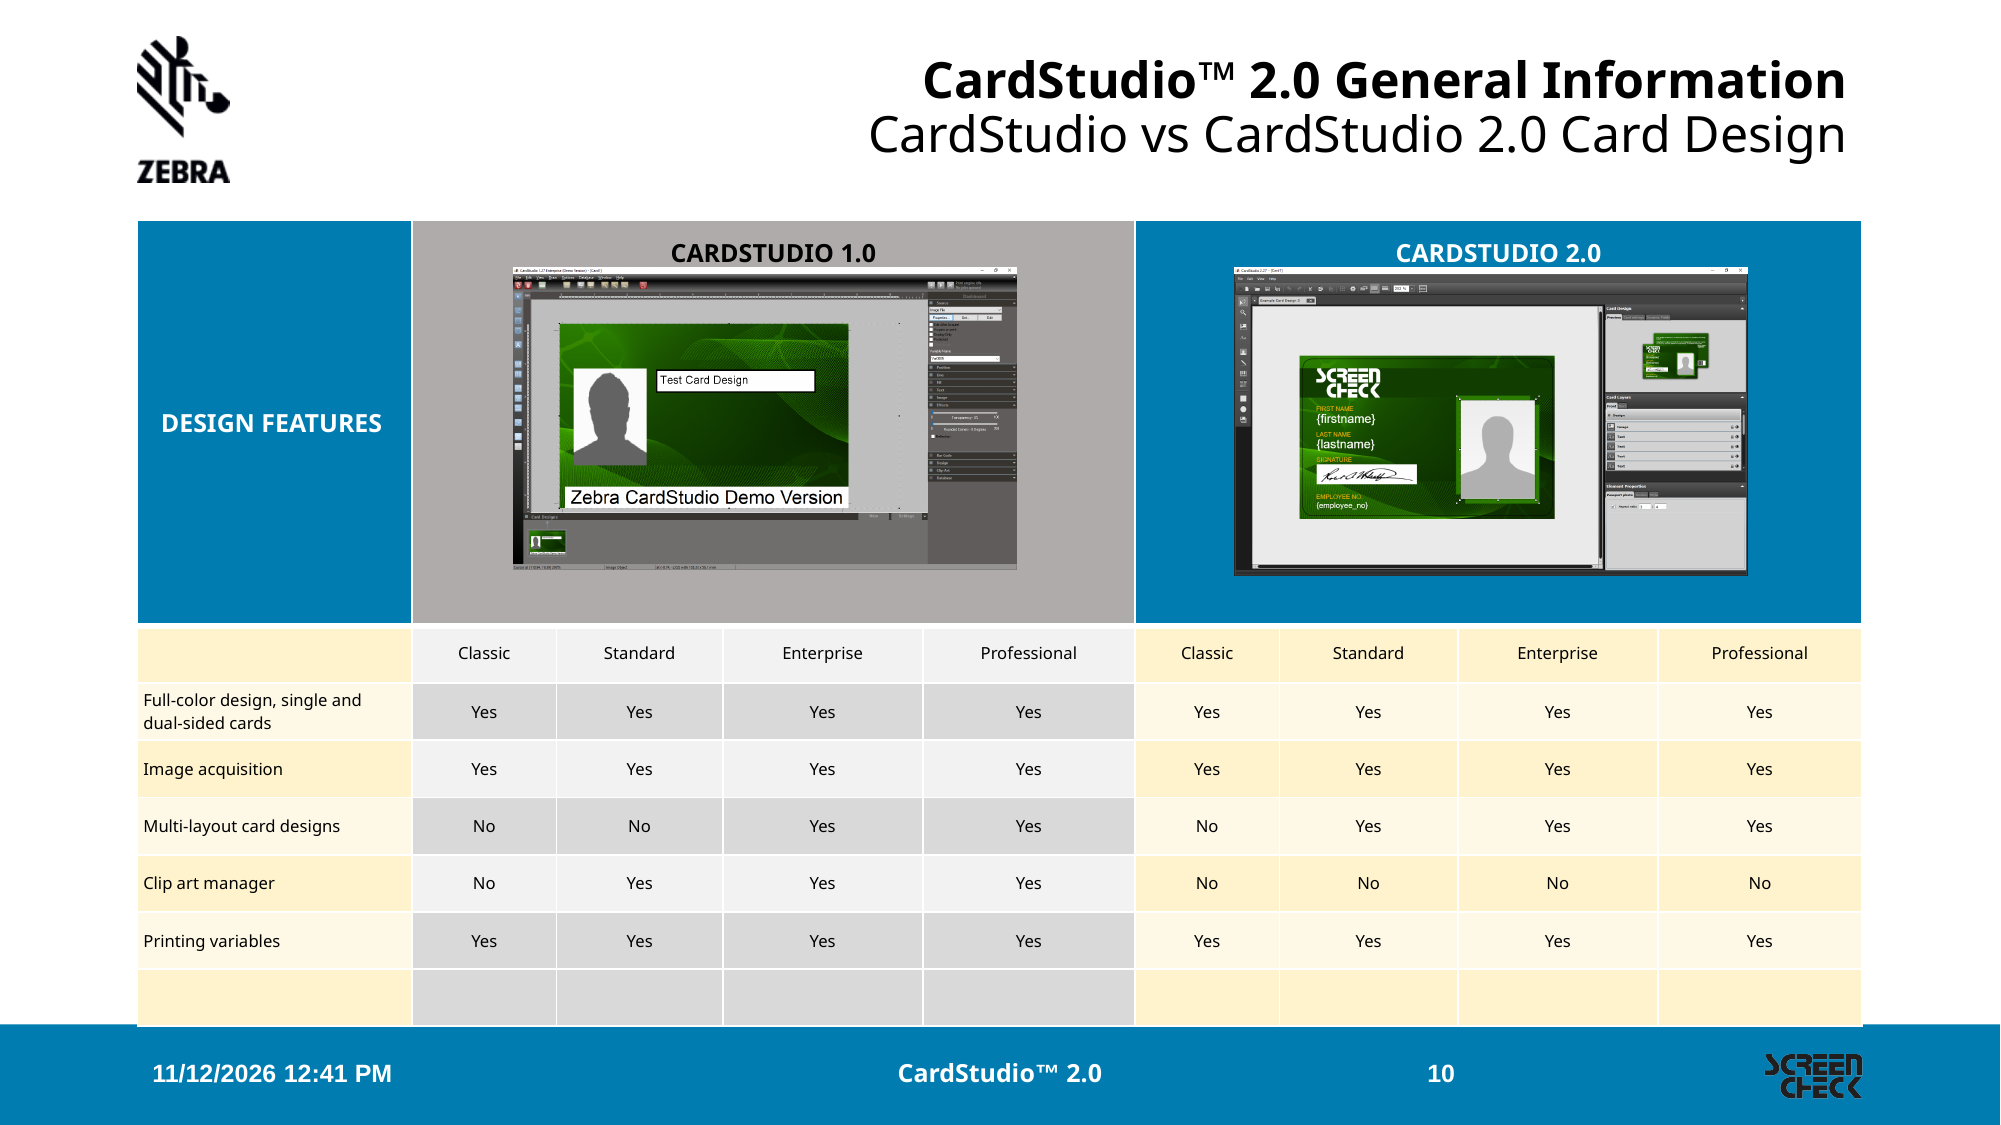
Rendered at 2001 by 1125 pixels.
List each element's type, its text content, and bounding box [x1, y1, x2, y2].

table_cell Classic [413, 629, 556, 682]
table_cell Yes [413, 913, 556, 968]
picture [1830, 1063, 1843, 1098]
table_cell [138, 970, 411, 1025]
table_cell Yes [1659, 684, 1861, 739]
table_cell Yes [1659, 913, 1861, 968]
picture [1235, 268, 1747, 575]
picture [1765, 1055, 1779, 1075]
slide_number 10 [1412, 1042, 1743, 1103]
table_cell Yes [1280, 798, 1457, 854]
table_cell [924, 970, 1134, 1025]
table_header CARDSTUDIO 2.0 [1136, 221, 1861, 623]
picture [513, 267, 1017, 570]
table_cell Yes [924, 856, 1134, 911]
table_cell No [557, 798, 722, 854]
picture [1846, 1055, 1862, 1098]
table_cell Professional [924, 629, 1134, 682]
table_cell Yes [724, 798, 922, 854]
table_cell No [1459, 856, 1657, 911]
table_cell Full-color design, single and dual-sided cards [138, 684, 411, 739]
table_cell Yes [1659, 741, 1861, 797]
table_cell Yes [1280, 684, 1457, 739]
footer CardStudio™ 2.0 [662, 1042, 1338, 1103]
table_cell Yes [1136, 913, 1279, 968]
table_cell Yes [724, 913, 922, 968]
table_cell Yes [1459, 684, 1657, 739]
table_cell Yes [1136, 684, 1279, 739]
table_cell Yes [1280, 741, 1457, 797]
table_cell [1459, 970, 1657, 1025]
picture [1814, 1086, 1827, 1098]
table_cell Enterprise [724, 629, 922, 682]
table_cell Yes [924, 741, 1134, 797]
table_cell Multi-layout card designs [138, 798, 411, 854]
table_cell [1280, 970, 1457, 1025]
picture [1797, 1055, 1827, 1075]
table_cell Standard [557, 629, 722, 682]
picture [137, 36, 230, 183]
table_cell Yes [1459, 741, 1657, 797]
table_cell Classic [1136, 629, 1279, 682]
table_cell Yes [557, 913, 722, 968]
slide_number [137, 1042, 588, 1103]
picture [1830, 1055, 1843, 1059]
table_cell Yes [1459, 798, 1657, 854]
table_cell Yes [724, 741, 922, 797]
table_header CARDSTUDIO 1.0 [413, 221, 1134, 623]
table_cell Yes [557, 741, 722, 797]
table_cell [557, 970, 722, 1025]
table_cell Yes [924, 913, 1134, 968]
table_cell Yes [724, 684, 922, 739]
table_cell Yes [724, 856, 922, 911]
table_cell Yes [924, 798, 1134, 854]
table_cell Professional [1659, 629, 1861, 682]
table_cell Enterprise [1459, 629, 1657, 682]
table_cell No [413, 798, 556, 854]
table_cell Clip art manager [138, 856, 411, 911]
table_cell [138, 629, 411, 682]
table_cell Yes [413, 684, 556, 739]
table_cell Yes [1459, 913, 1657, 968]
table_cell [1659, 970, 1861, 1025]
table_cell No [1136, 856, 1279, 911]
table_cell Yes [413, 741, 556, 797]
table_cell Yes [557, 856, 722, 911]
table_cell No [1659, 856, 1861, 911]
table_cell Yes [1659, 798, 1861, 854]
table_cell Yes [924, 684, 1134, 739]
picture [1797, 1077, 1811, 1098]
table_cell No [1280, 856, 1457, 911]
table_header DESIGN FEATURES [138, 221, 411, 623]
picture [1814, 1063, 1827, 1082]
table_cell [724, 970, 922, 1025]
table_cell Image acquisition [138, 741, 411, 797]
table_cell [413, 970, 556, 1025]
table_cell No [413, 856, 556, 911]
table_cell Yes [1280, 913, 1457, 968]
table_cell Printing variables [138, 913, 411, 968]
table_cell Yes [1136, 741, 1279, 797]
picture [1781, 1055, 1794, 1098]
table_cell Standard [1280, 629, 1457, 682]
table_cell No [1136, 798, 1279, 854]
table_cell [1136, 970, 1279, 1025]
title CardStudio™ 2.0 General Information CardStudio vs CardStudio 2.0 Card Design [598, 49, 1863, 170]
table_cell Yes [557, 684, 722, 739]
